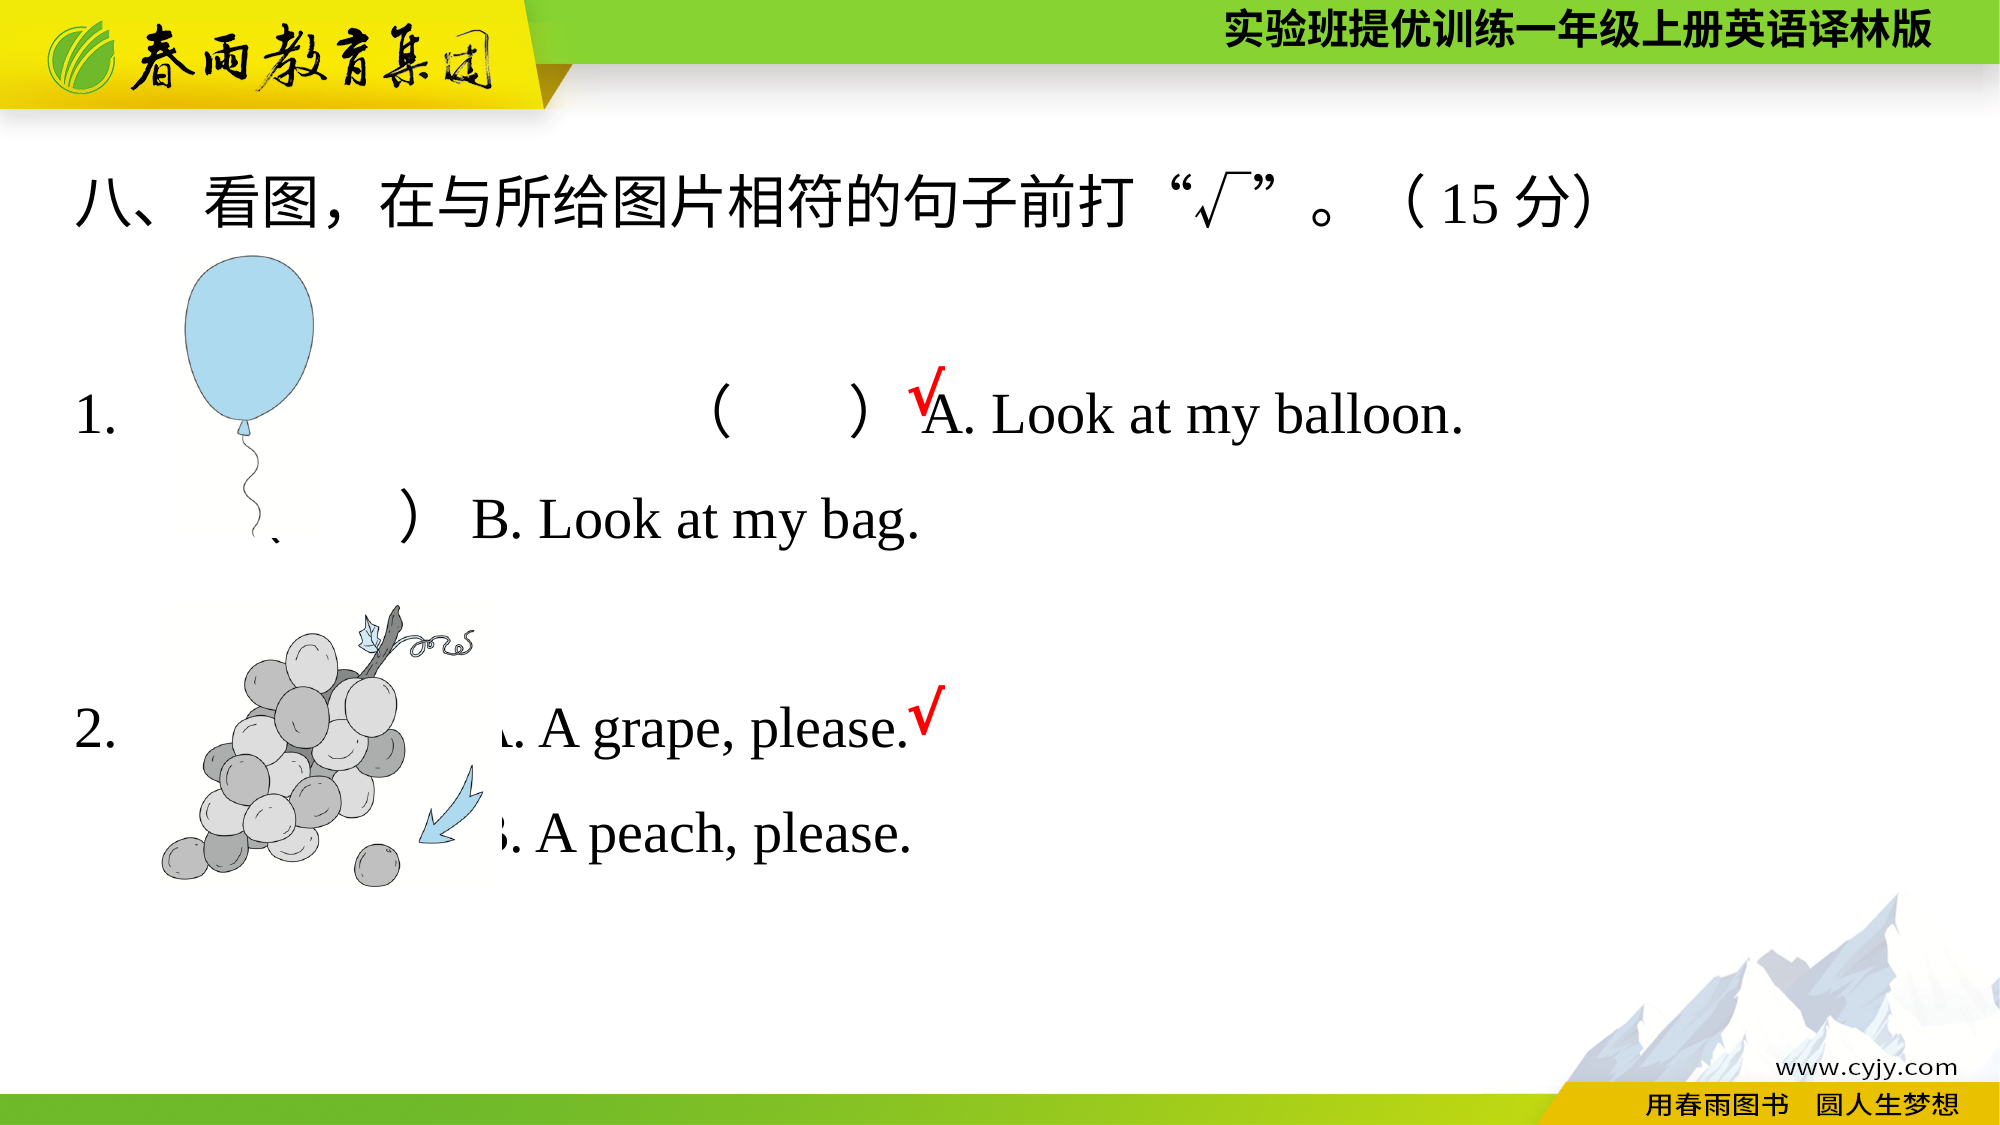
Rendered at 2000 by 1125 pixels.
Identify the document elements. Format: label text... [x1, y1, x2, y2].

picture [0, 0, 2000, 1125]
text_box √ [892, 668, 961, 754]
text_box √ [892, 349, 961, 435]
list 八、 看图，在与所给图片相符的句子前打“√”。（15分） 1. （ ）A. Look at my balloon. （ ）B. Look at my bag. 2. （ ）A. A grape, please. （ ）B. A peach, please. [59, 122, 1944, 880]
